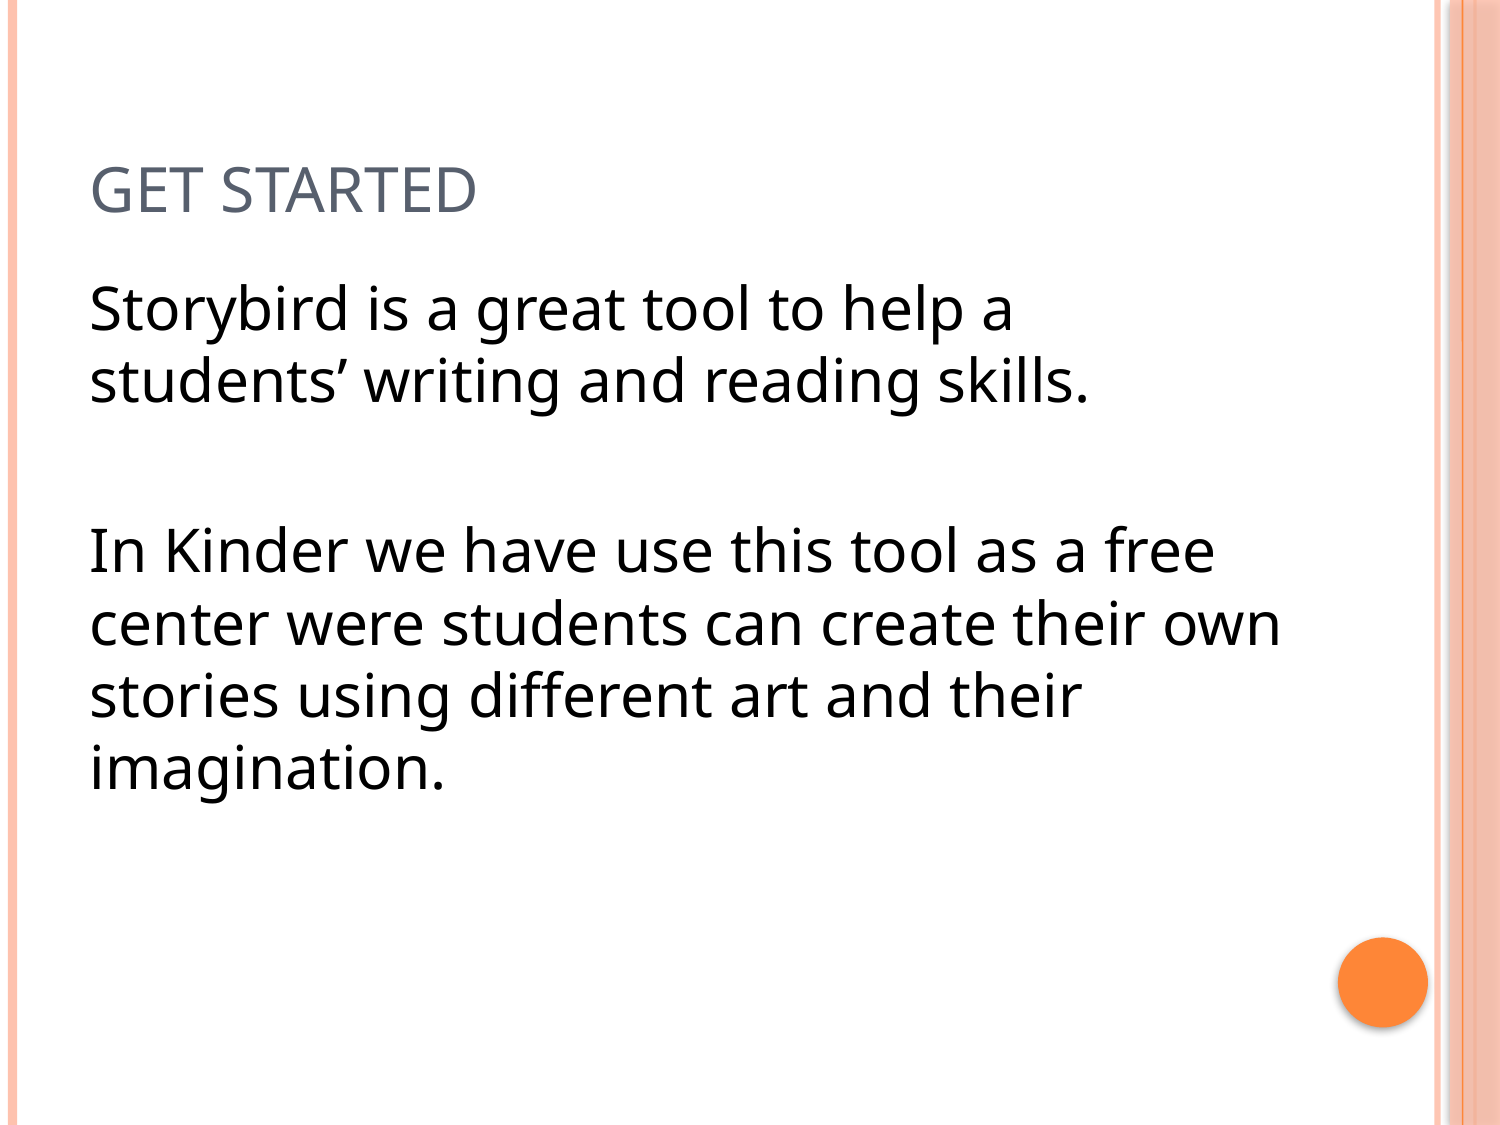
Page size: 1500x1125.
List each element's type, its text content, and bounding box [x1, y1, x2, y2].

list Storybird is a great tool to help a students’ writing and reading skills. In Kinder we have use this tool as a free center were students can create their own stories using different art and their imagination. [75, 262, 1300, 1062]
title Get Started [75, 45, 1300, 233]
